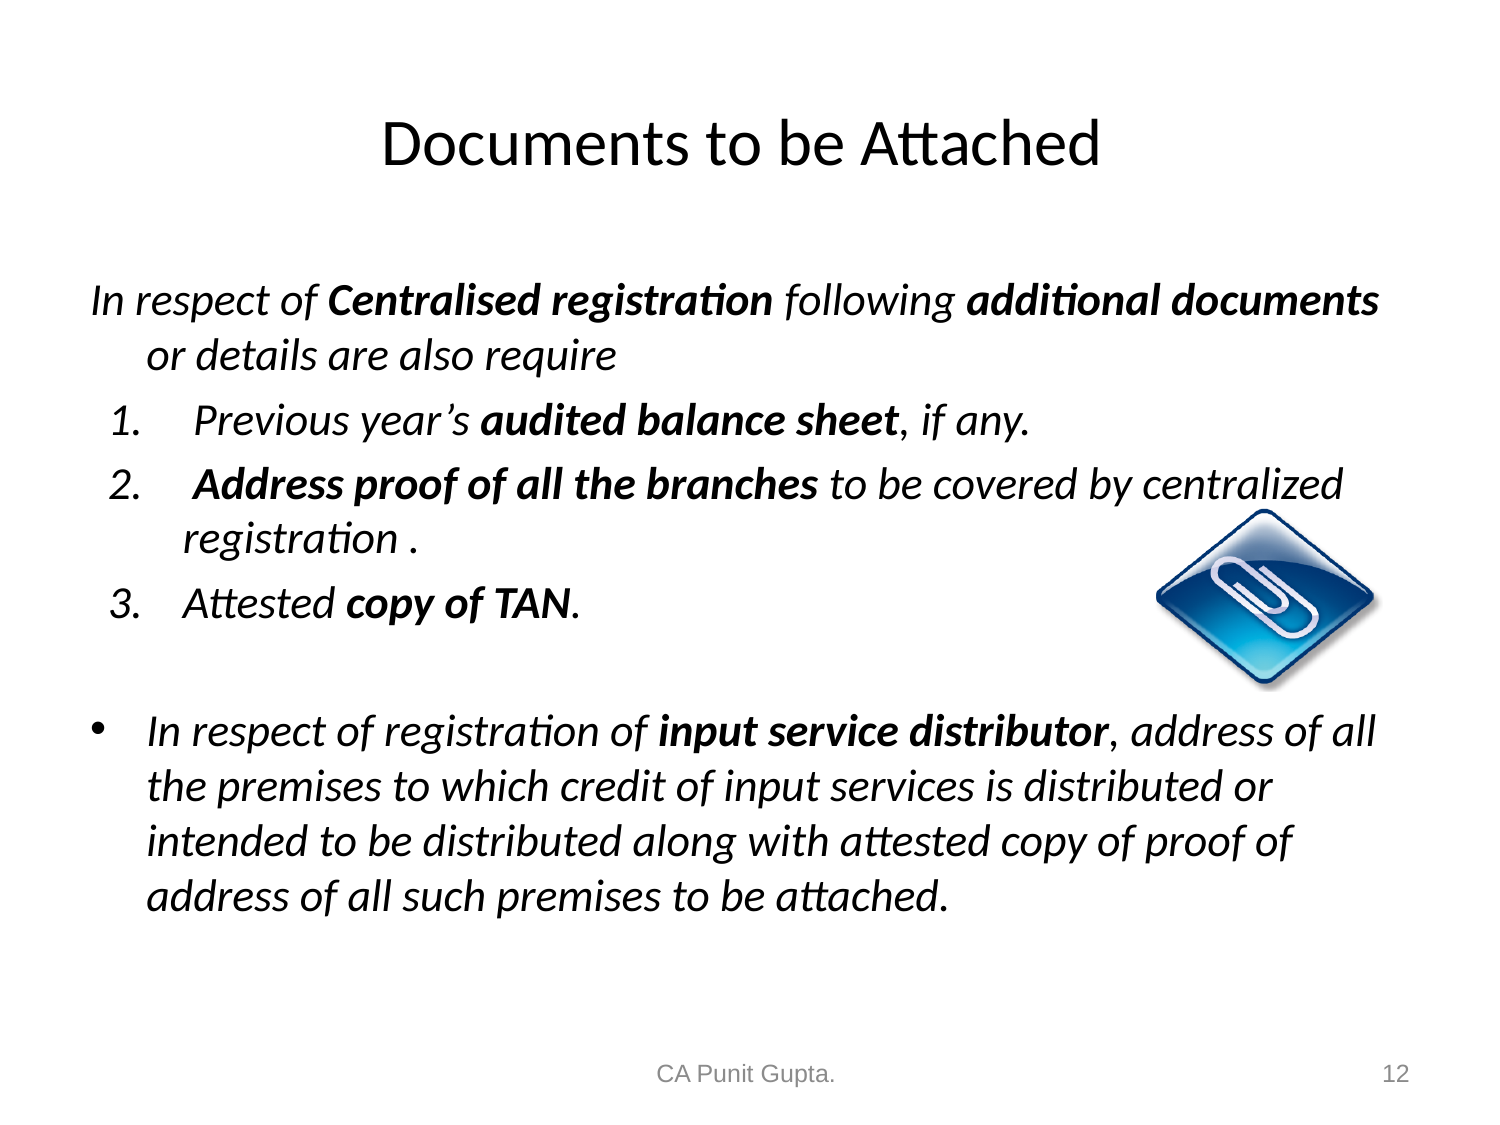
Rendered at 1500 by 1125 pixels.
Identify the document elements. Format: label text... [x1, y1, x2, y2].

slide_number 12 [1074, 1042, 1425, 1103]
picture [1148, 503, 1384, 692]
list In respect of Centralised registration following additional documents or details are also require Previous year’s audited balance sheet, if any. Address proof of all the branches to be covered by centralized registration . Attested copy of TAN. In respect of registration of input service distributor, address of all the premises to which credit of input services is distributed or intended to be distributed along with attested copy of proof of address of all such premises to be attached. [75, 262, 1425, 1005]
footer CA Punit Gupta. [512, 1042, 988, 1103]
title Documents to be Attached [75, 45, 1425, 233]
